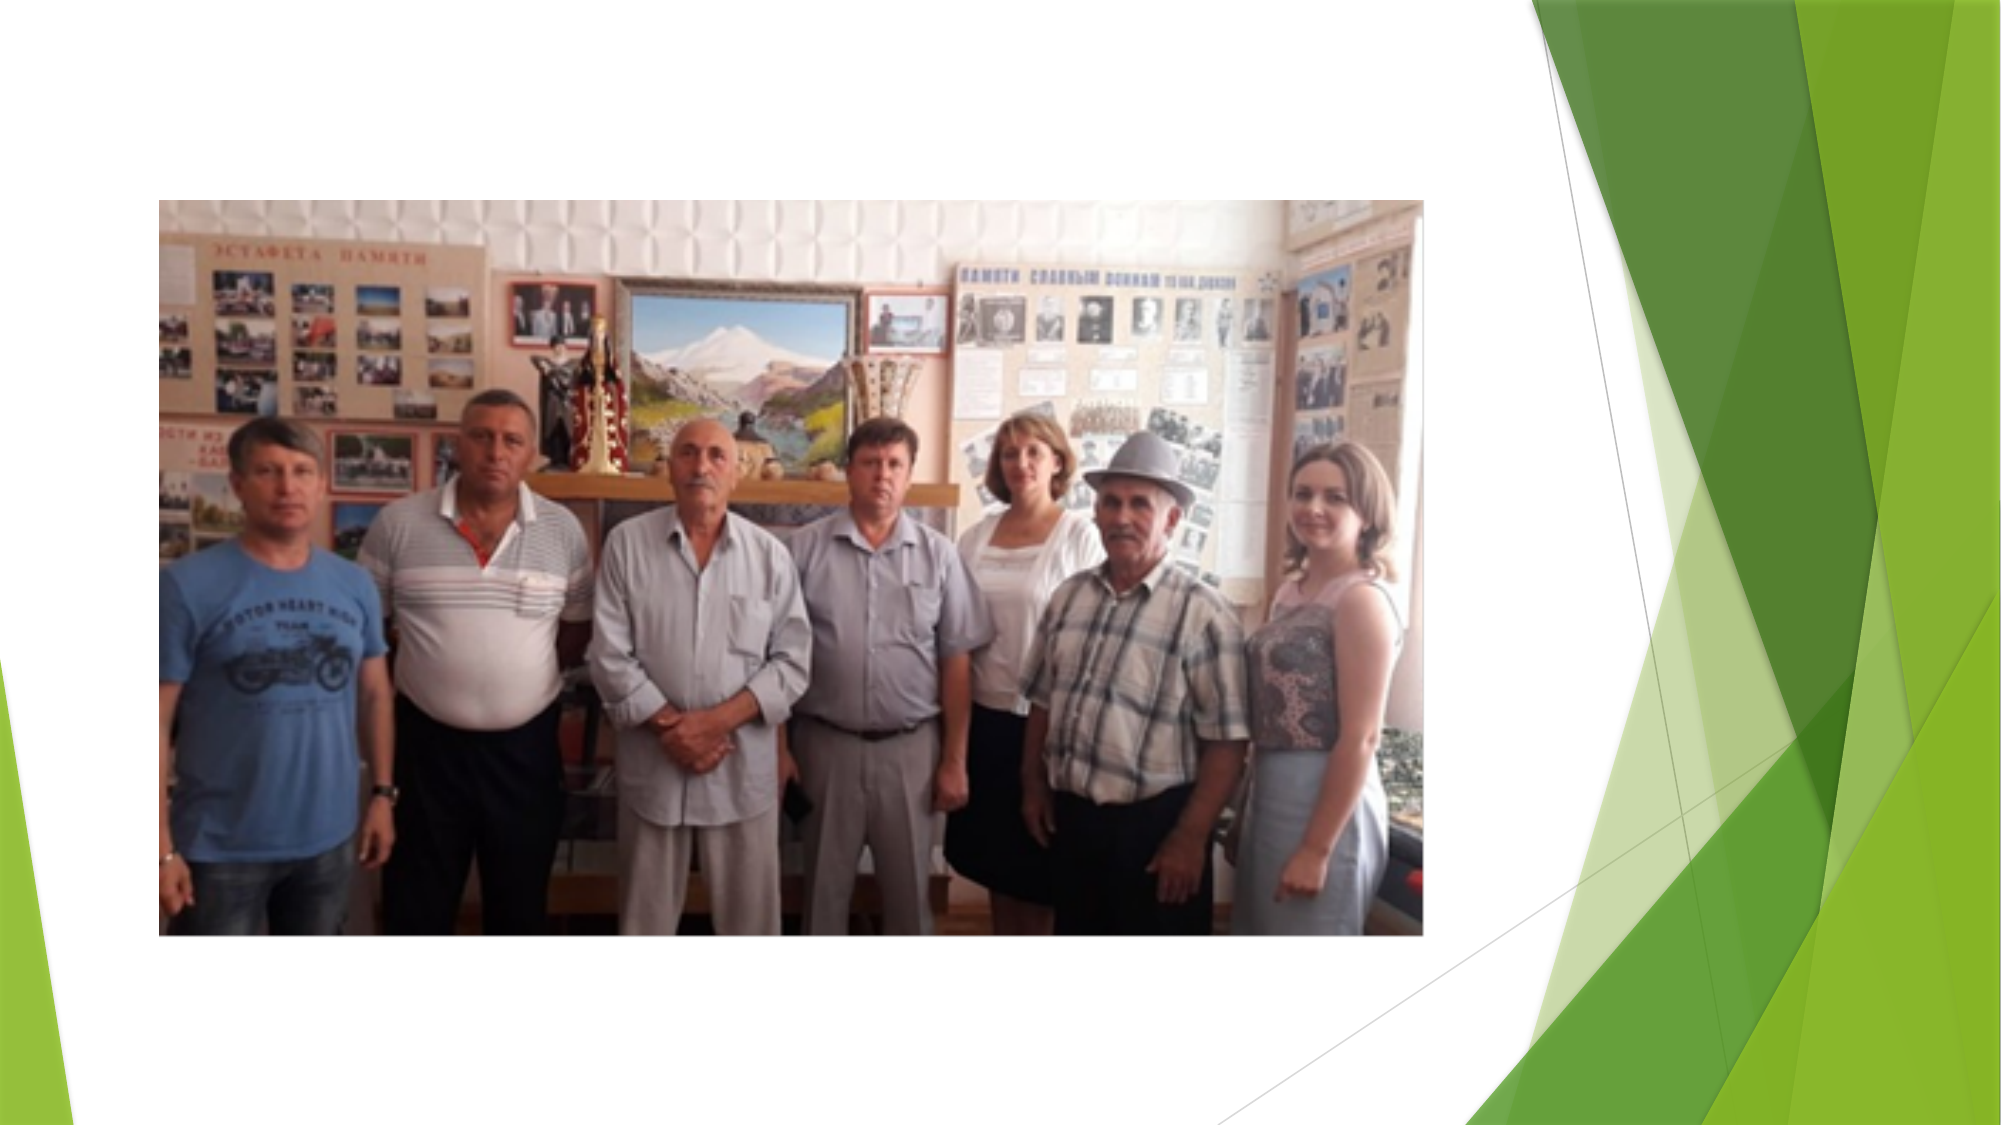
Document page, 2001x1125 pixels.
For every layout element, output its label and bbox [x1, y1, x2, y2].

picture [158, 199, 1428, 940]
